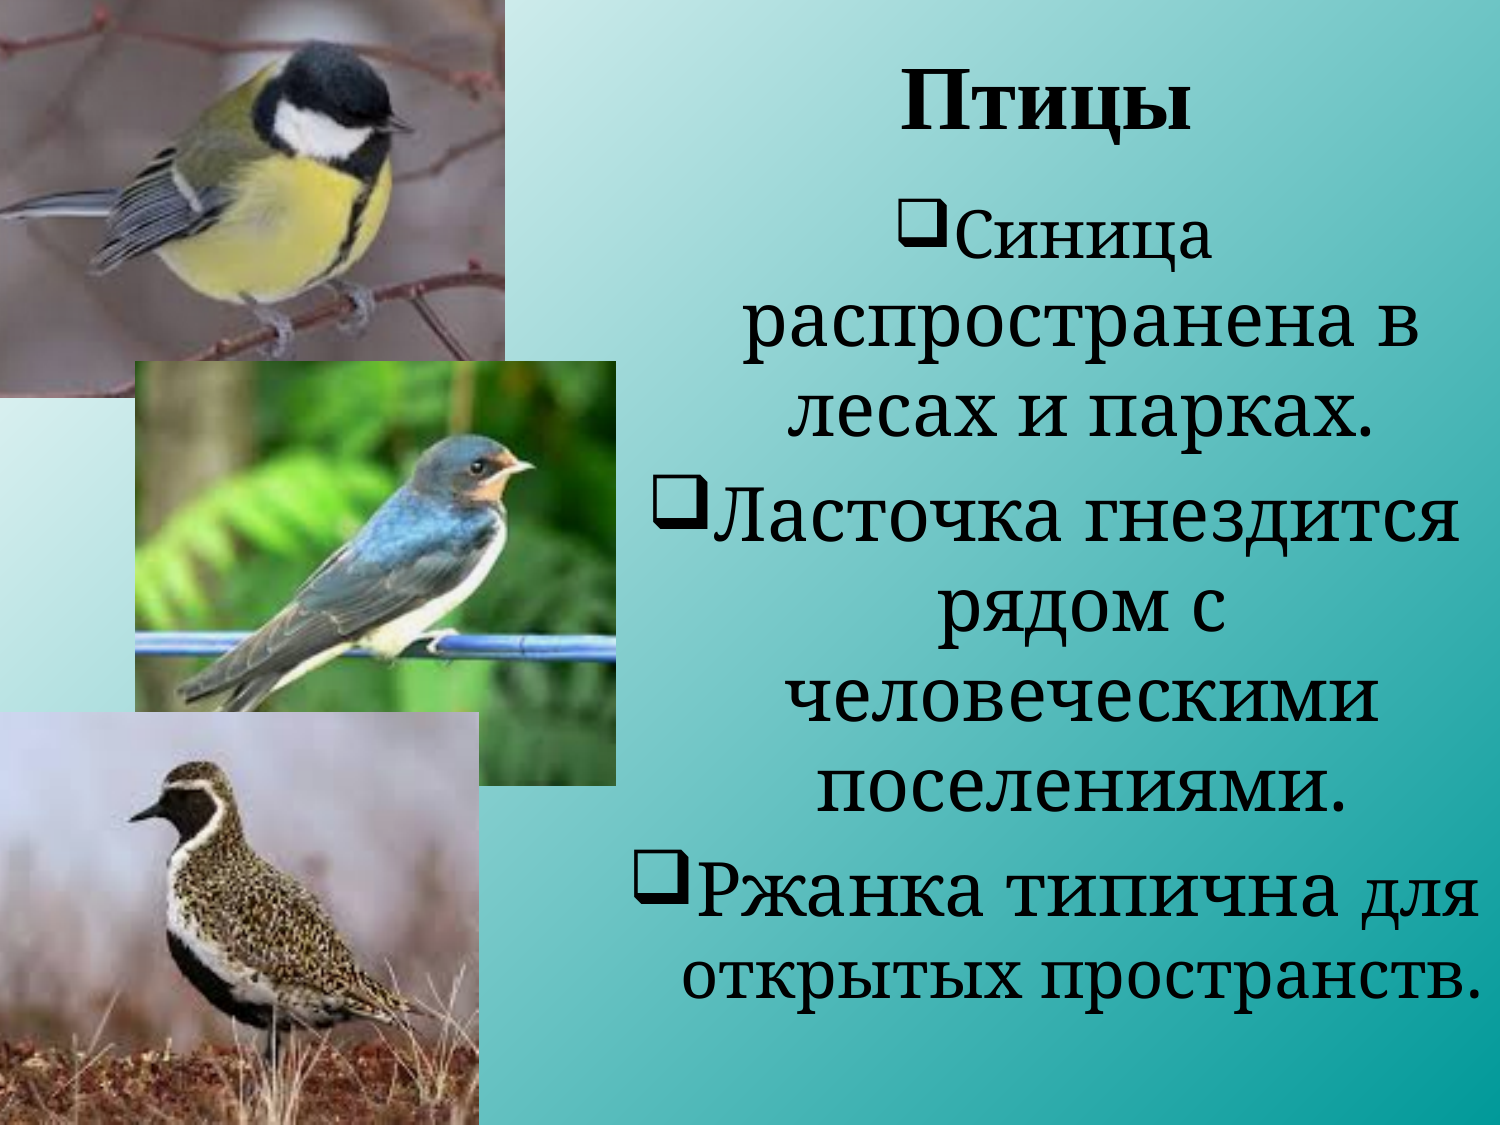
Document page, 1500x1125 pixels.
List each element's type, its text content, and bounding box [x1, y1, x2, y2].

title Птицы [508, 54, 1500, 243]
list Синица распространена в лесах и парках. Ласточка гнездится рядом с человеческими поселениями. Ржанка типична для открытых пространств. [608, 184, 1500, 1020]
picture [0, 0, 617, 1125]
